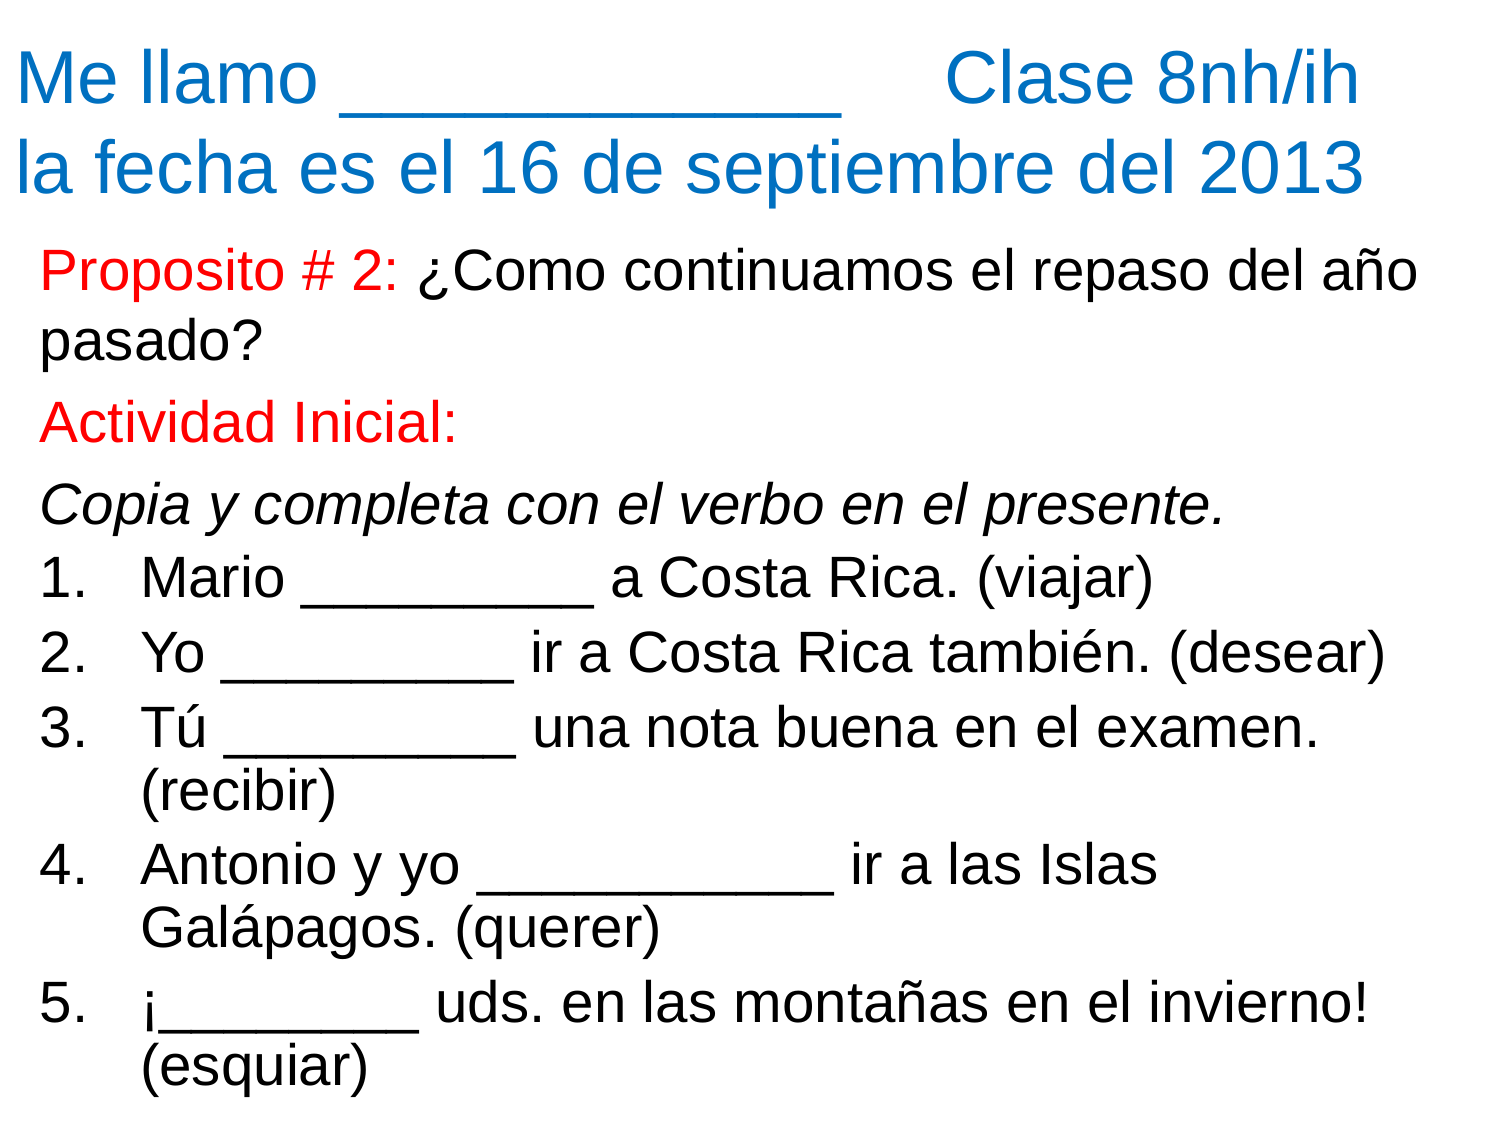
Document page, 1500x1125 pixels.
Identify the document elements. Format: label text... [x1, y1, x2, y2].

list Proposito # 2: ¿Como continuamos el repaso del año pasado? Actividad Inicial: Copia y completa con el verbo en el presente. Mario _________ a Costa Rica. (viajar) Yo _________ ir a Costa Rica también. (desear) Tú _________ una nota buena en el examen. (recibir) Antonio y yo ___________ ir a las Islas Galápagos. (querer) ¡________ uds. en las montañas en el invierno! (esquiar) [24, 224, 1475, 1075]
title Me llamo ____________ Clase 8nh/ih la fecha es el 16 de septiembre del 2013 [0, 24, 1500, 213]
